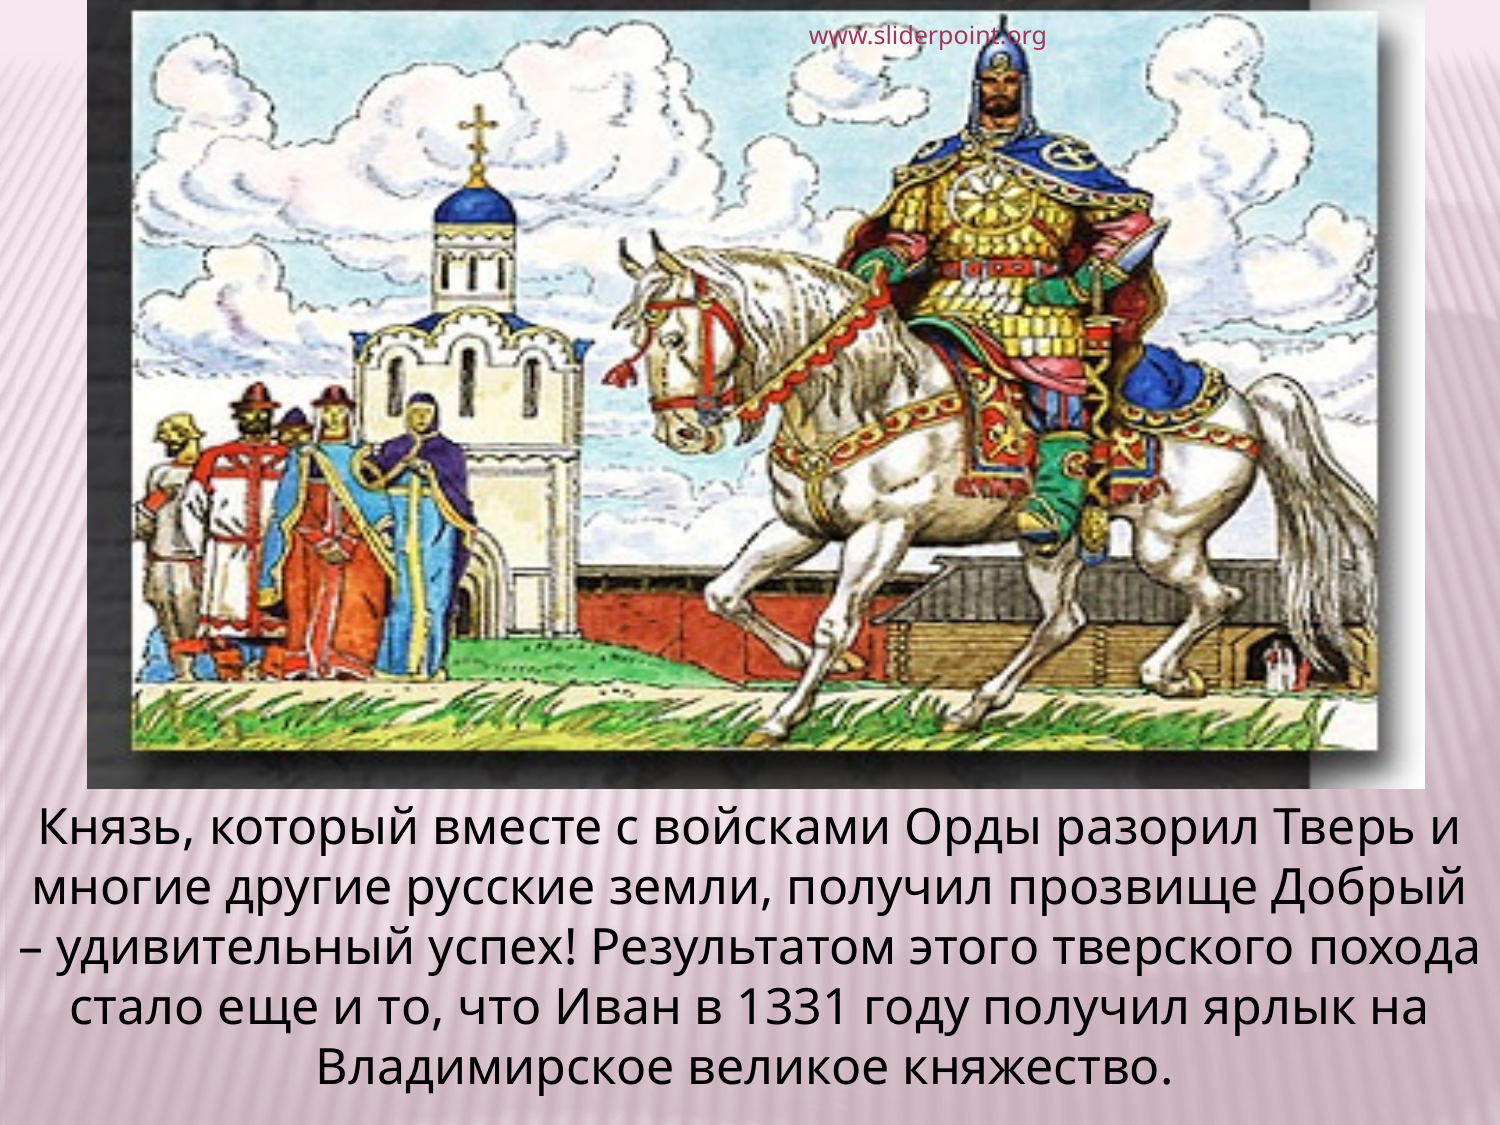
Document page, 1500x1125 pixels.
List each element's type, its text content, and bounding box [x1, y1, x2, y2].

text_box Князь, который вместе с войсками Орды разорил Тверь и многие другие русские земли, получил прозвище Добрый – удивительный успех! Результатом этого тверского похода стало еще и то, что Иван в 1331 году получил ярлык на Владимирское великое княжество. [0, 787, 1500, 1103]
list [87, 0, 1426, 790]
